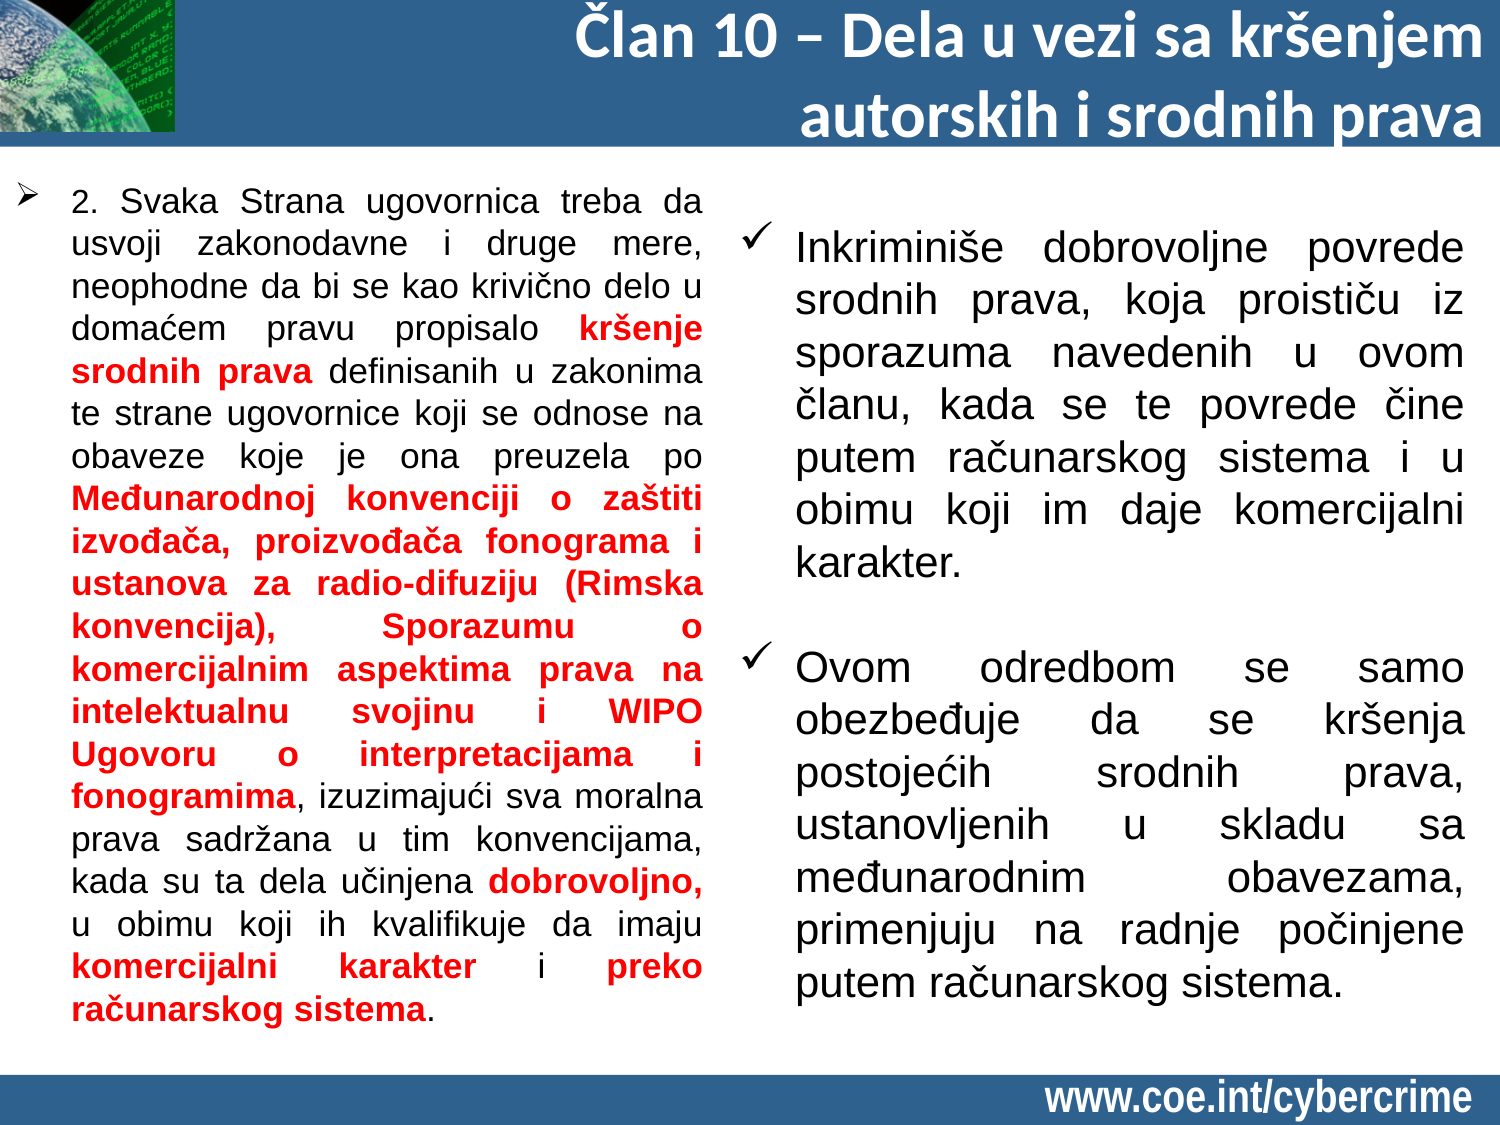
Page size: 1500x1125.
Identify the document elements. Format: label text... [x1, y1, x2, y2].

text_box Inkriminiše dobrovoljne povrede srodnih prava, koja proističu iz sporazuma navedenih u ovom članu, kada se te povrede čine putem računarskog sistema i u obimu koji im daje komercijalni karakter. Ovom odredbom se samo obezbeđuje da se kršenja postojećih srodnih prava, ustanovljenih u skladu sa međunarodnim obavezama, primenjuju na radnje počinjene putem računarskog sistema. [724, 211, 1480, 1014]
text_box 2. Svaka Strana ugovornica treba da usvoji zakonodavne i druge mere, neophodne da bi se kao krivično delo u domaćem pravu propisalo kršenje srodnih prava definisanih u zakonima te strane ugovornice koji se odnose na obaveze koje je ona preuzela po Međunarodnoj konvenciji o zaštiti izvođača, proizvođača fonograma i ustanova za radio-difuziju (Rimska konvencija), Sporazumu o komercijalnim aspektima prava na intelektualnu svojinu i WIPO Ugovoru o interpretacijama i fonogramima, izuzimajući sva moralna prava sadržana u tim konvencijama, kada su ta dela učinjena dobrovoljno, u obimu koji ih kvalifikuje da imaju komercijalni karakter i preko računarskog sistema. [0, 170, 718, 1036]
text_box [0, 1073, 1030, 1125]
text_box Član 10 – Dela u vezi sa kršenjem autorskih i srodnih prava [0, 0, 1500, 149]
picture [0, 0, 175, 132]
text_box www.coe.int/cybercrime [1030, 1059, 1500, 1125]
